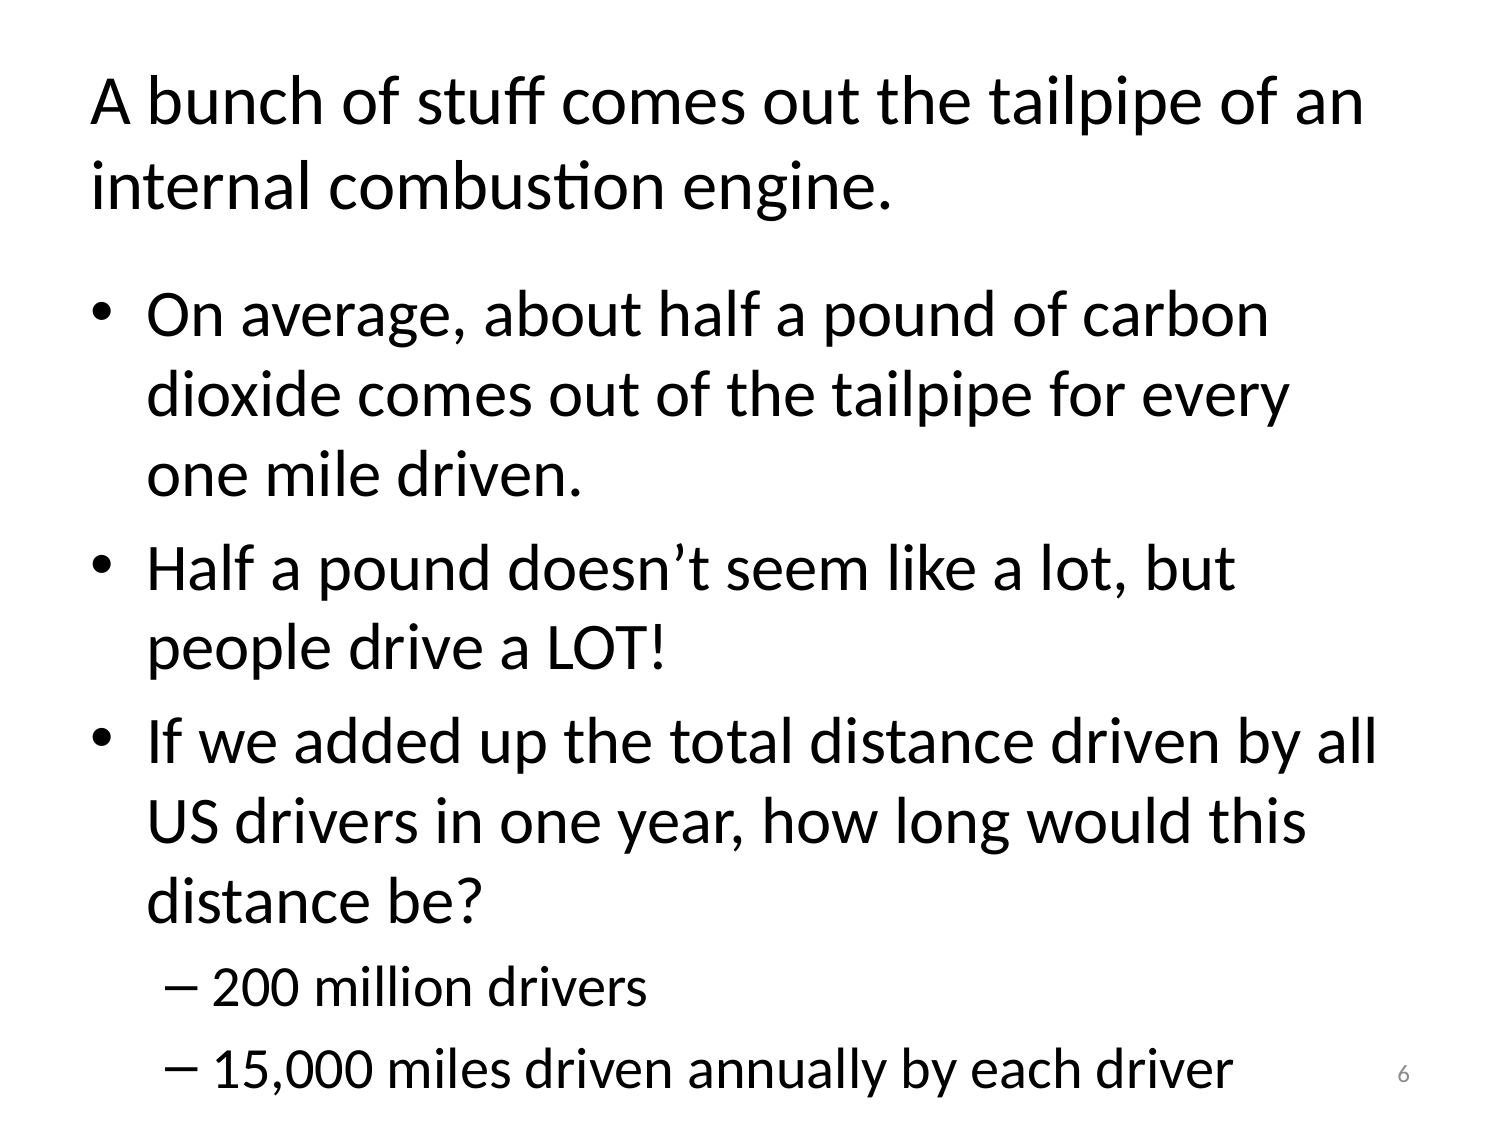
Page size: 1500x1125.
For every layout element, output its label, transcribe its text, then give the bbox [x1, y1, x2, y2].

list On average, about half a pound of carbon dioxide comes out of the tailpipe for every one mile driven. Half a pound doesn’t seem like a lot, but people drive a LOT! If we added up the total distance driven by all US drivers in one year, how long would this distance be? 200 million drivers 15,000 miles driven annually by each driver [75, 262, 1425, 1125]
title A bunch of stuff comes out the tailpipe of an internal combustion engine. [75, 45, 1425, 233]
slide_number 6 [1074, 1042, 1425, 1103]
